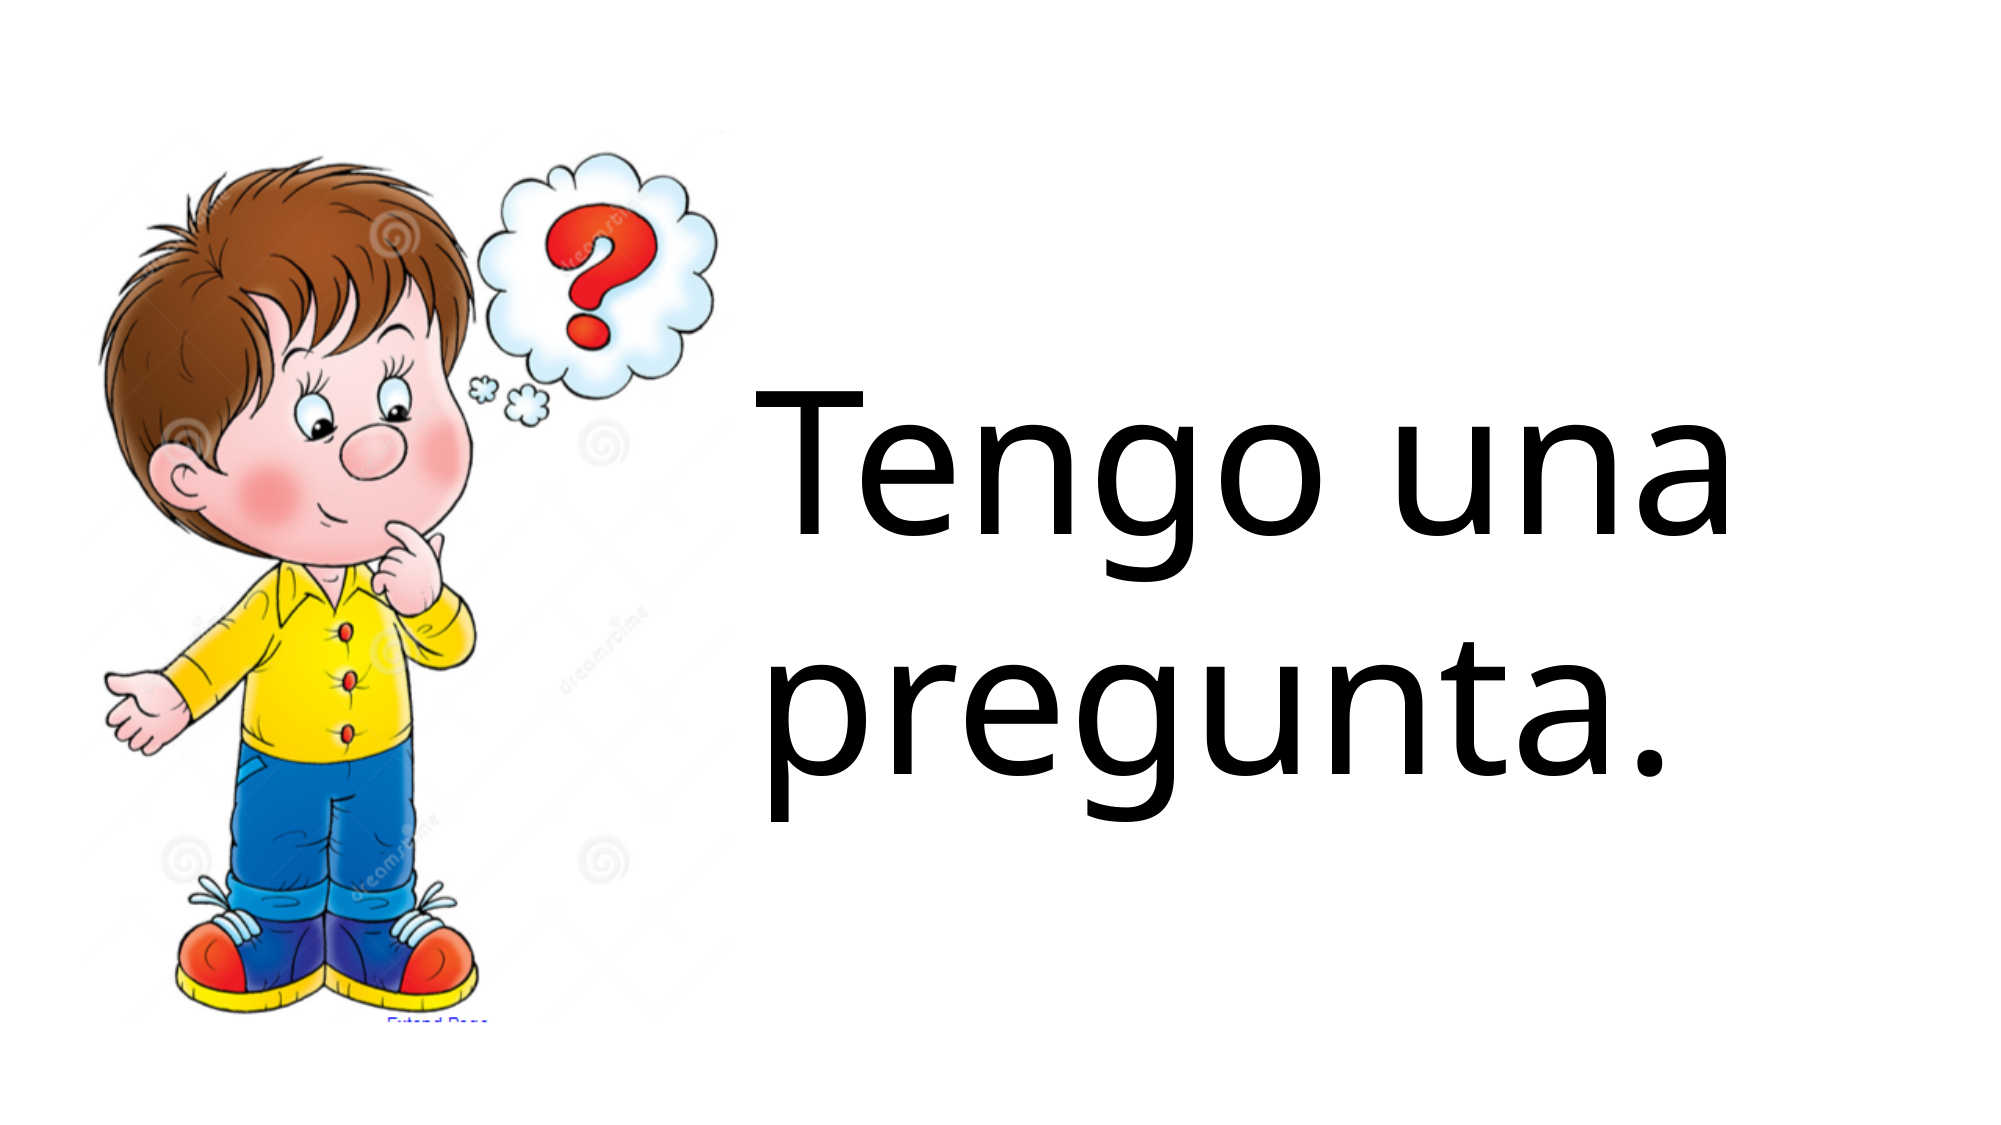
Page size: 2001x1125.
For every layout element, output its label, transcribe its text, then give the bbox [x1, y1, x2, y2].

text_box Tengo una pregunta. [758, 327, 1796, 823]
picture [55, 73, 758, 1052]
